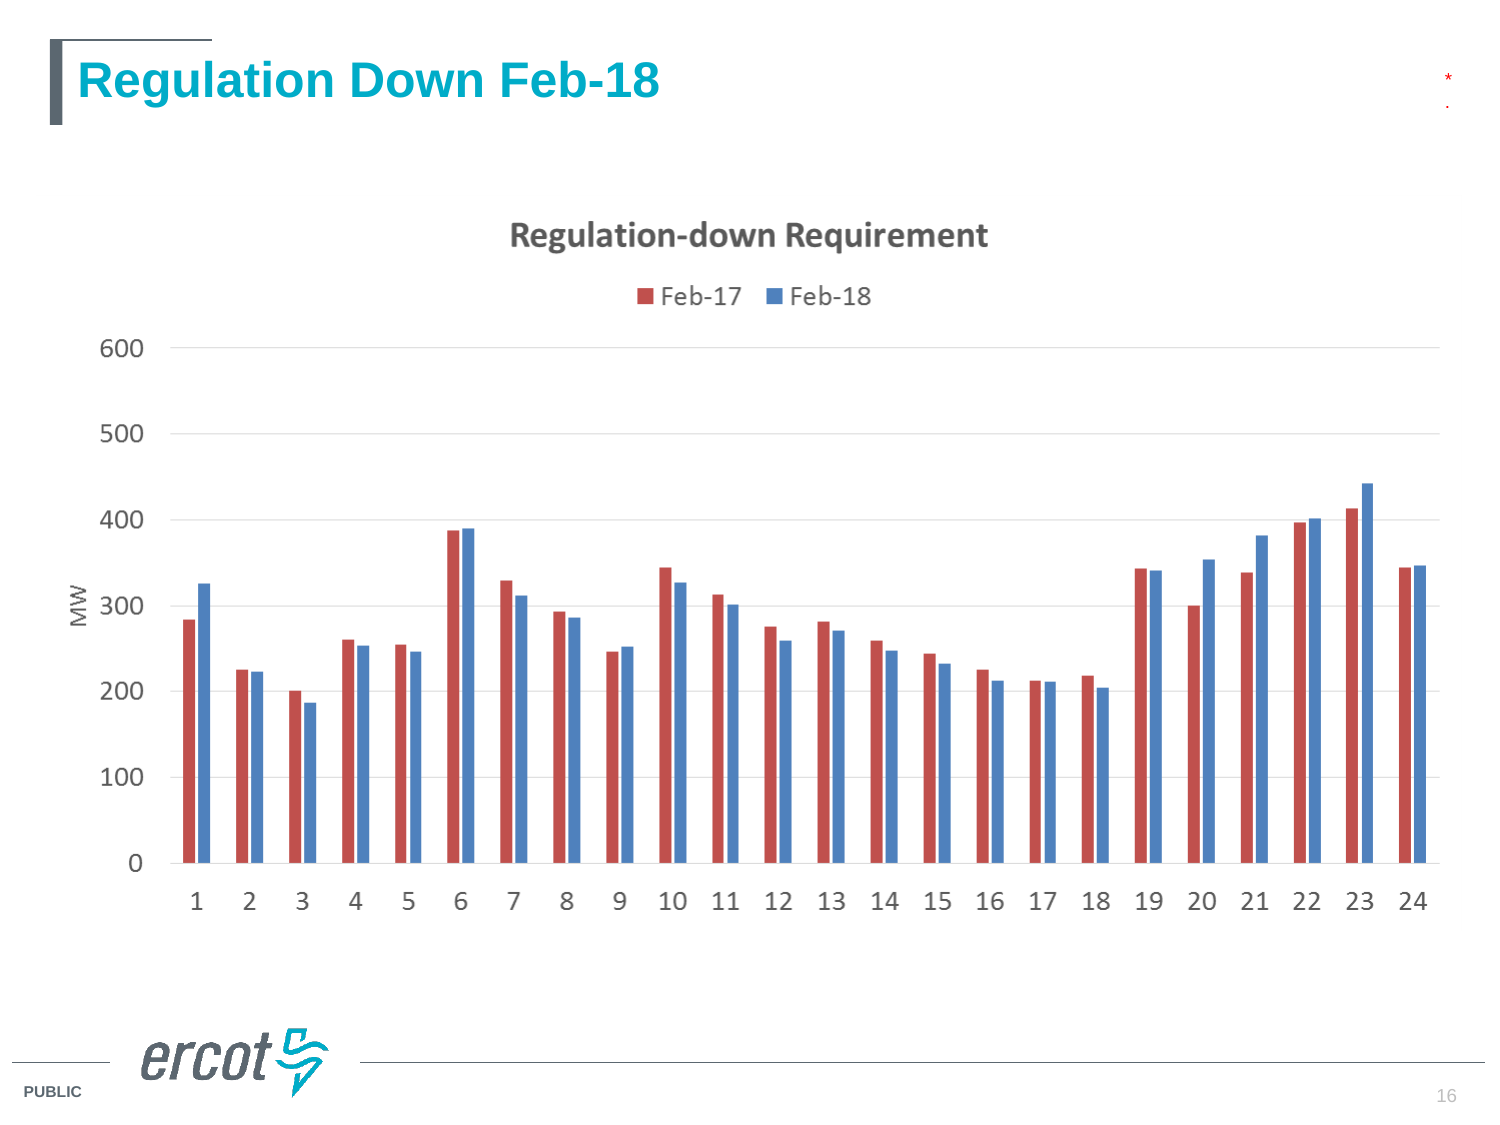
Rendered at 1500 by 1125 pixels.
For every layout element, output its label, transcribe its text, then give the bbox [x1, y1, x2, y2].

title Regulation Down Feb-18 [62, 39, 1450, 125]
text_box *. [1430, 60, 1470, 105]
picture [36, 194, 1464, 931]
picture [137, 1024, 332, 1100]
